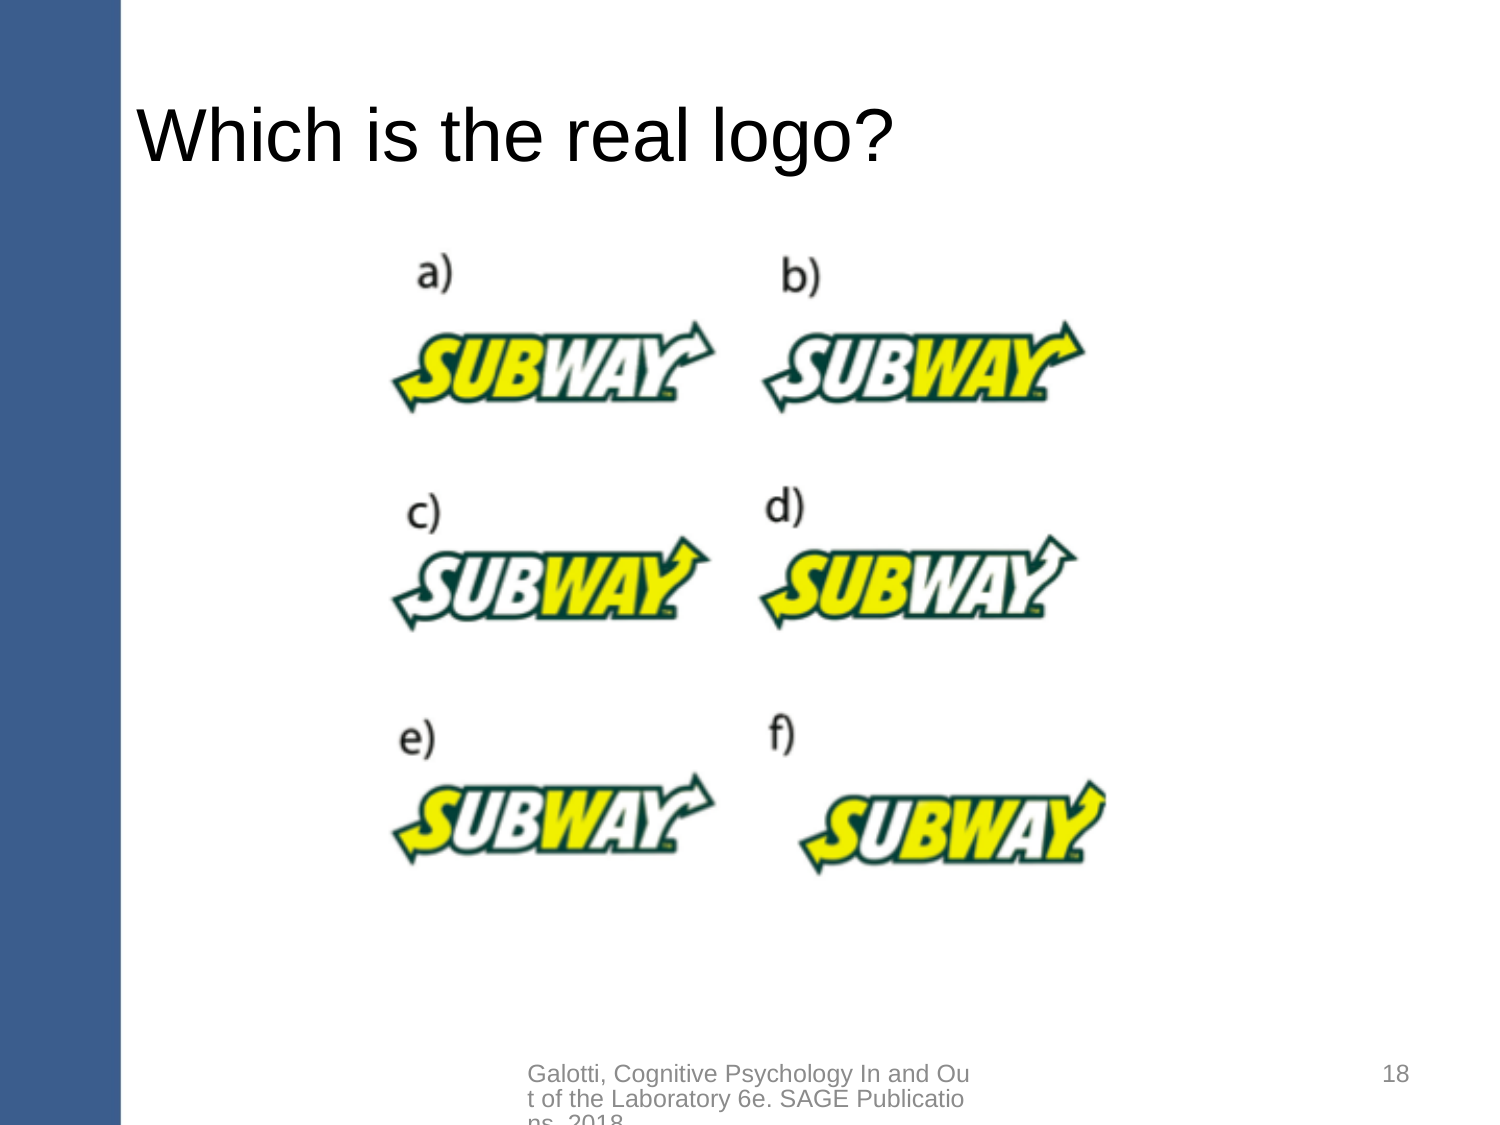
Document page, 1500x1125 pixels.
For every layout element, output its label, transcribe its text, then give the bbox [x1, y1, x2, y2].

picture [0, 0, 1500, 1125]
slide_number 18 [1074, 1042, 1425, 1103]
footer Galotti, Cognitive Psychology In and Out of the Laboratory 6e. SAGE Publications, 2018. [512, 1042, 988, 1103]
title Which is the real logo? [121, 37, 1472, 225]
